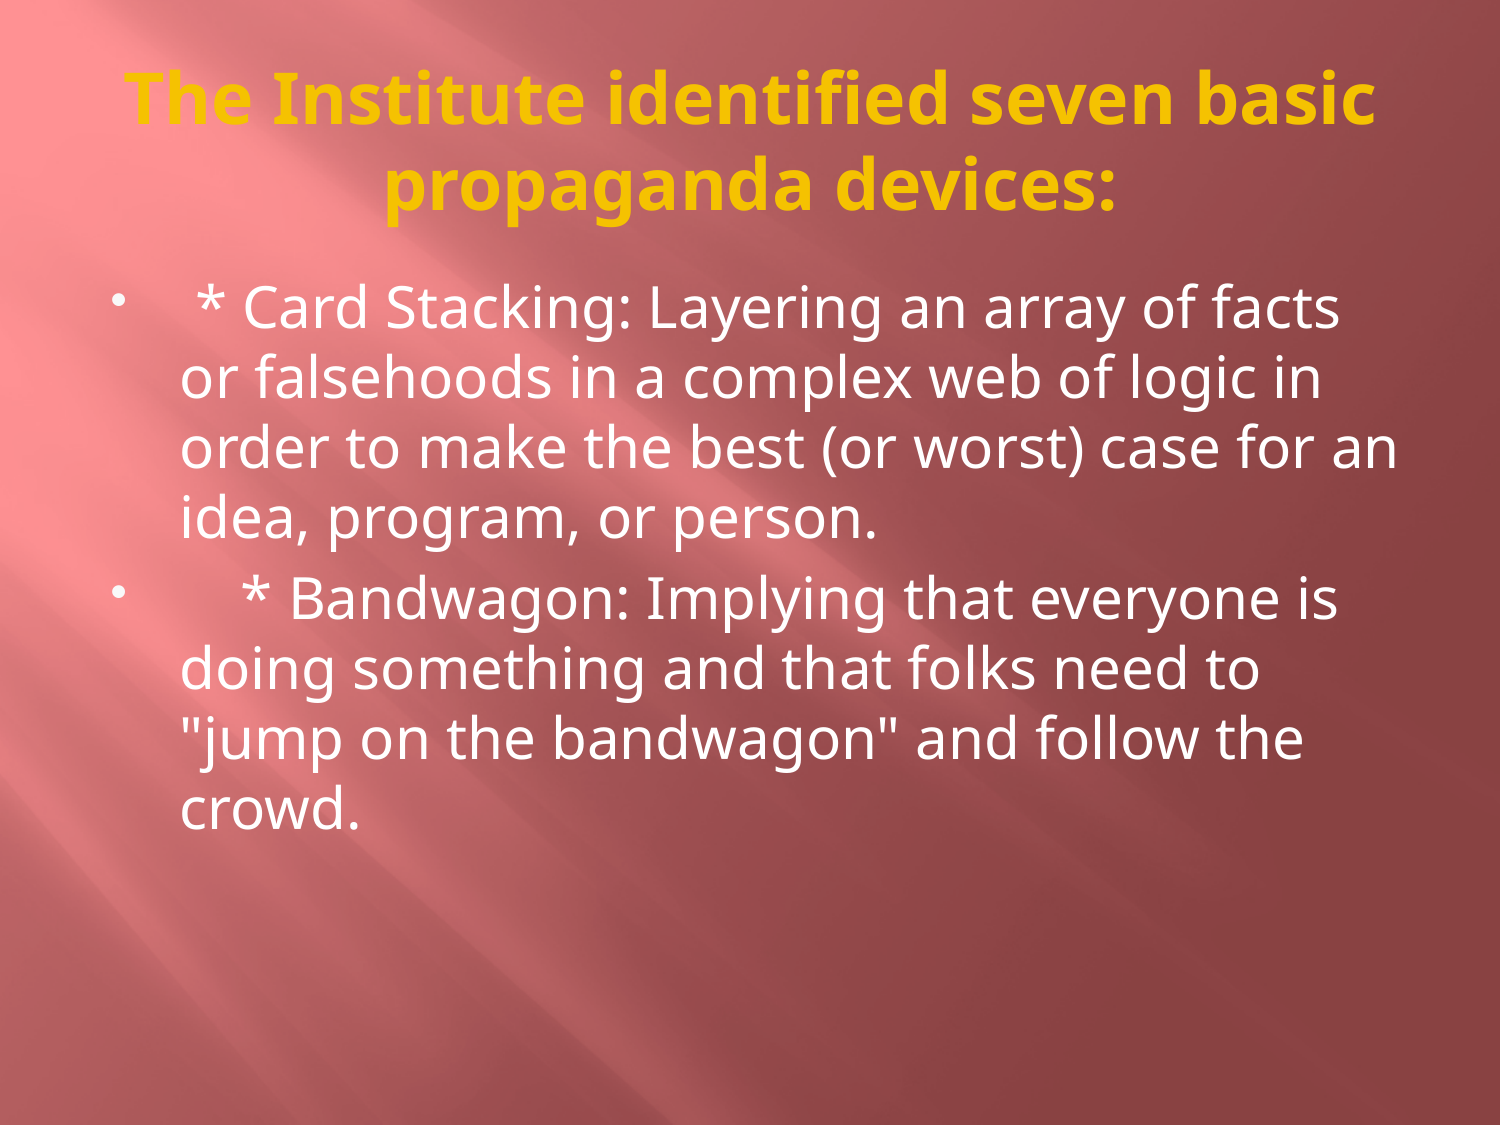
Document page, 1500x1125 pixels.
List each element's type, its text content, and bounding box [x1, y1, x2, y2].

title The Institute identified seven basic propaganda devices: [75, 45, 1425, 233]
list * Card Stacking: Layering an array of facts or falsehoods in a complex web of logic in order to make the best (or worst) case for an idea, program, or person. * Bandwagon: Implying that everyone is doing something and that folks need to "jump on the bandwagon" and follow the crowd. [75, 262, 1425, 1035]
